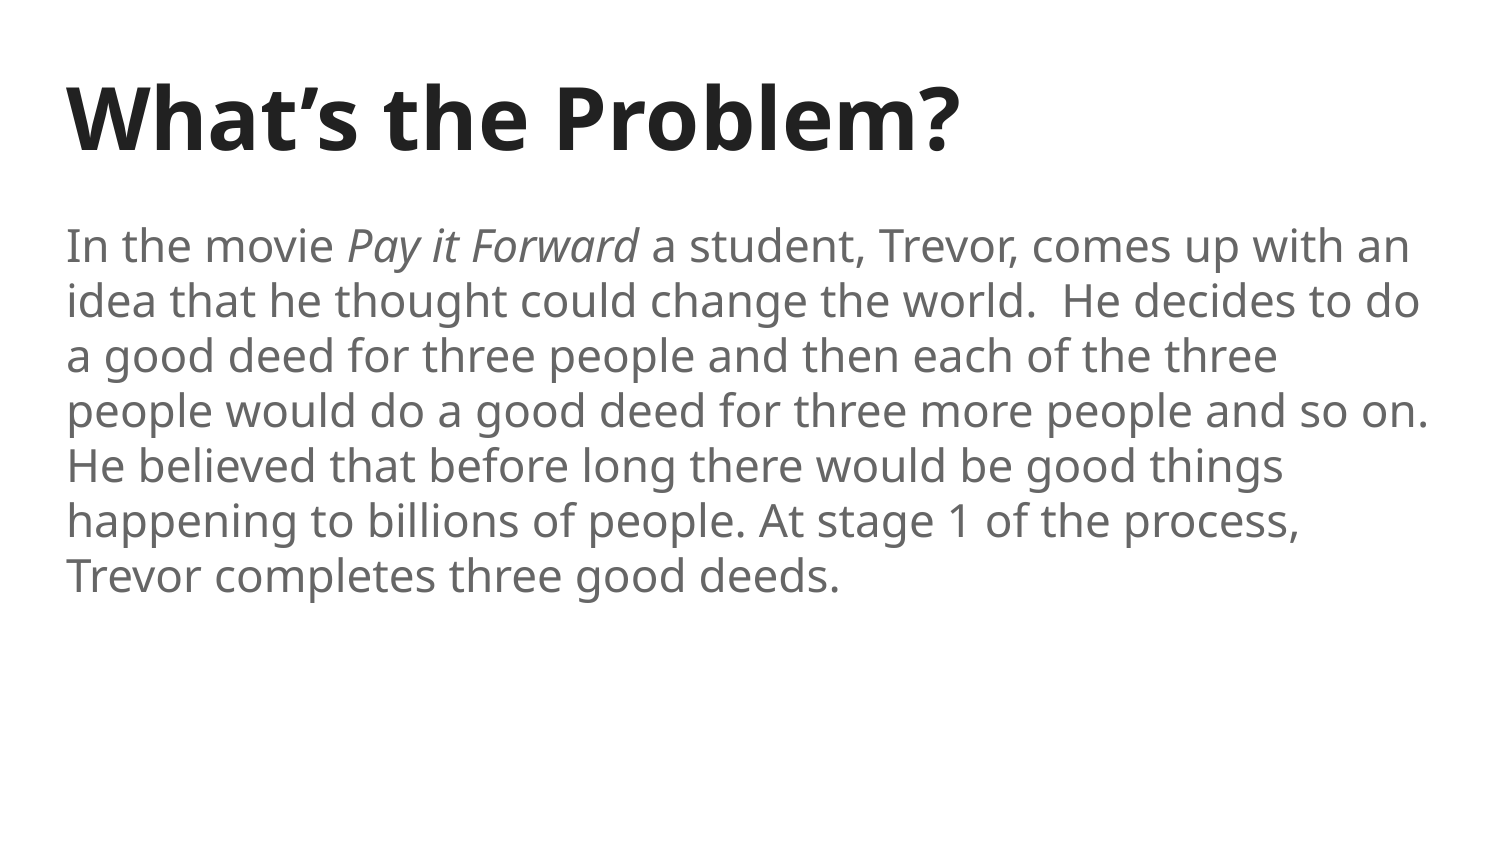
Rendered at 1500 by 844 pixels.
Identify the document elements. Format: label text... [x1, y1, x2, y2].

list In the movie Pay it Forward a student, Trevor, comes up with an idea that he thought could change the world. He decides to do a good deed for three people and then each of the three people would do a good deed for three more people and so on. He believed that before long there would be good things happening to billions of people. At stage 1 of the process, Trevor completes three good deeds. [51, 201, 1449, 750]
title What’s the Problem? [51, 48, 1449, 180]
